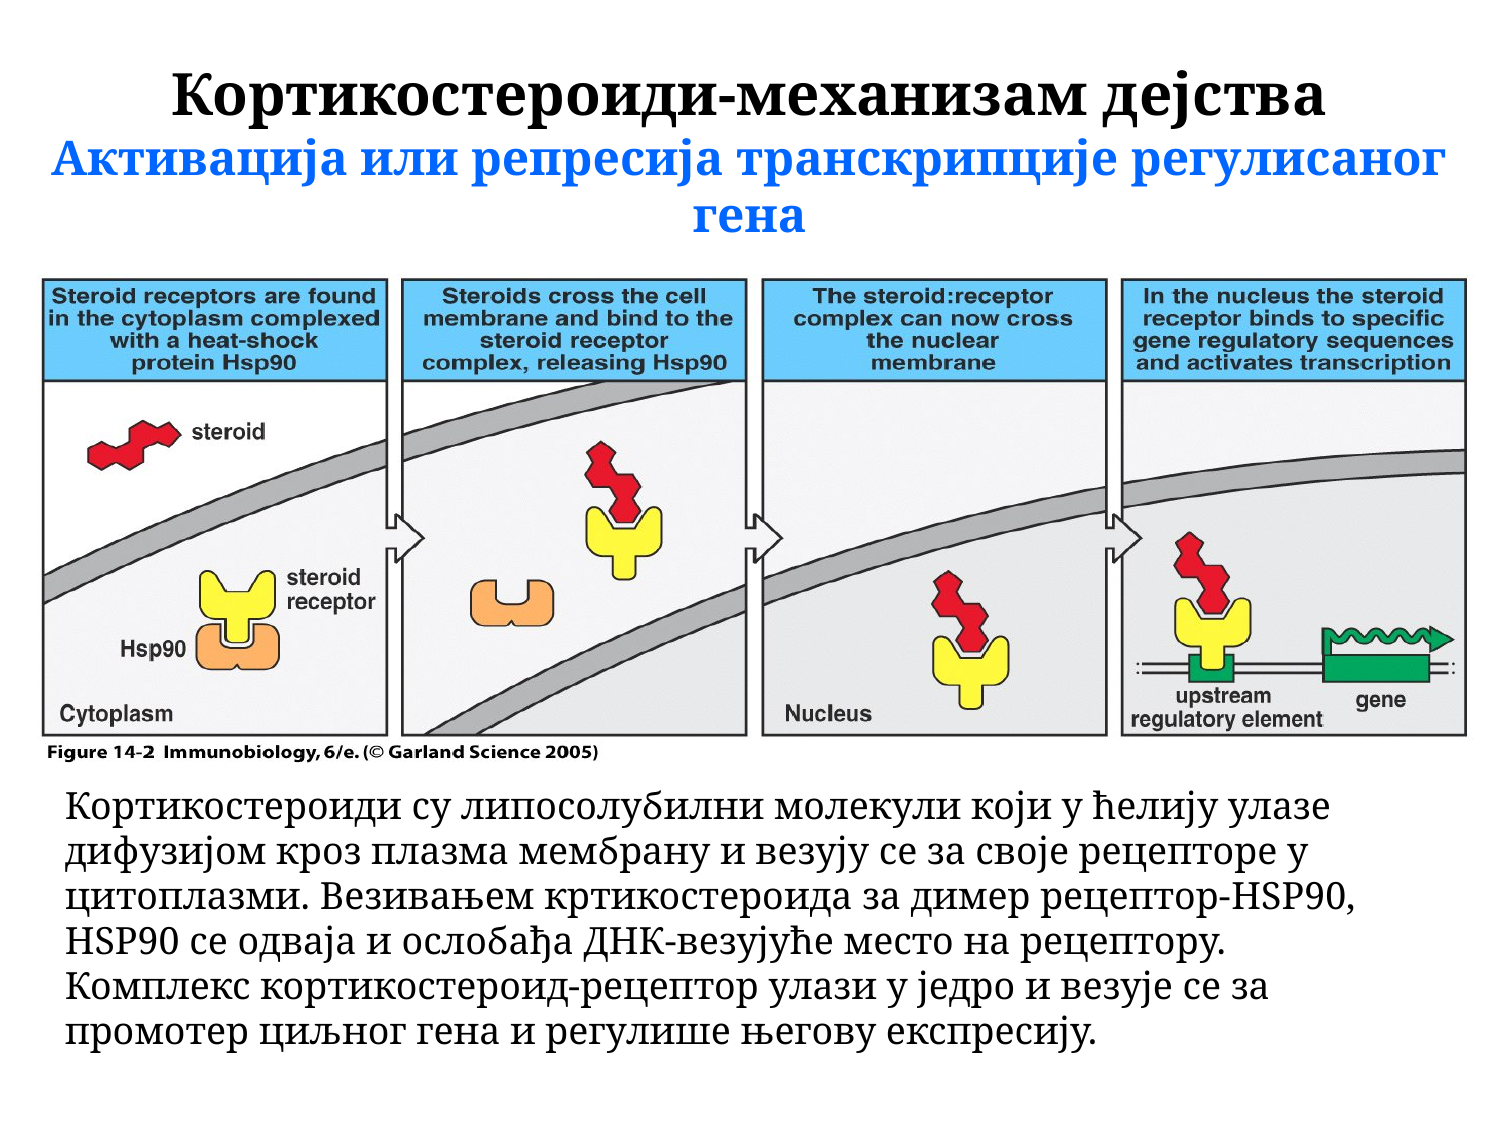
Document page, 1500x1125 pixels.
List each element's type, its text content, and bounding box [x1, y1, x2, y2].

text_box Кортикостероиди су липосолубилни молекули који у ћелију улазе дифузијом кроз плазма мембрану и везују се за своје рецепторе у цитоплазми. Везивањем кртикостероида за димер рецептор-HSP90, HSP90 се одваја и ослобађа ДНК-везујуће место на рецептору. Комплекс кортикостероид-рецептор улази у једро и везује се за промотер циљног гена и регулише његову експресију. [49, 774, 1400, 1060]
title Кортикостероиди-механизам дејства Активација или репресија транскрипције регулисаног гена [0, 50, 1500, 213]
picture [37, 274, 1476, 763]
